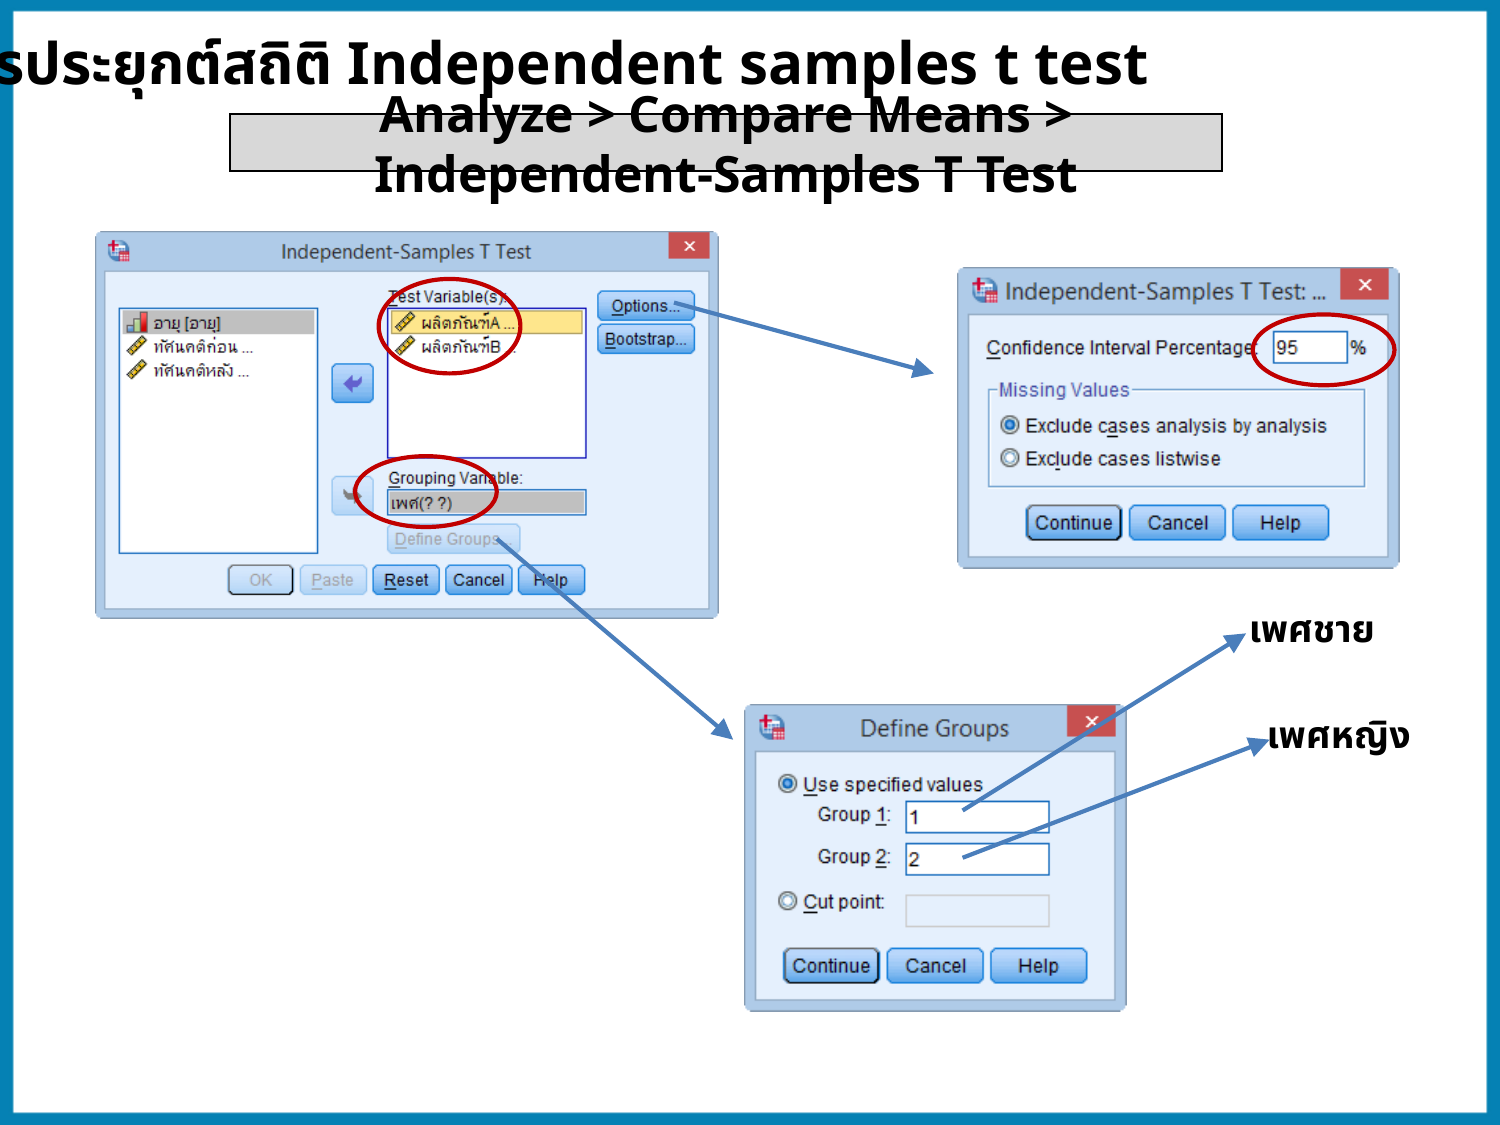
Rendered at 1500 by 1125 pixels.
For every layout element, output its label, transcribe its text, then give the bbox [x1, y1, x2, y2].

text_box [962, 739, 1270, 858]
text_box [673, 302, 935, 374]
text_box เพศชาย [1234, 597, 1390, 658]
text_box เพศหญิง [1251, 704, 1426, 764]
picture [13, 11, 1487, 1113]
text_box 12.1.3 การประยุกต์สถิติ Independent samples t test [0, 19, 1179, 104]
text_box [962, 633, 1247, 739]
text_box Analyze > Compare Means > Independent-Samples T Test [230, 113, 1223, 171]
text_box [496, 538, 734, 740]
